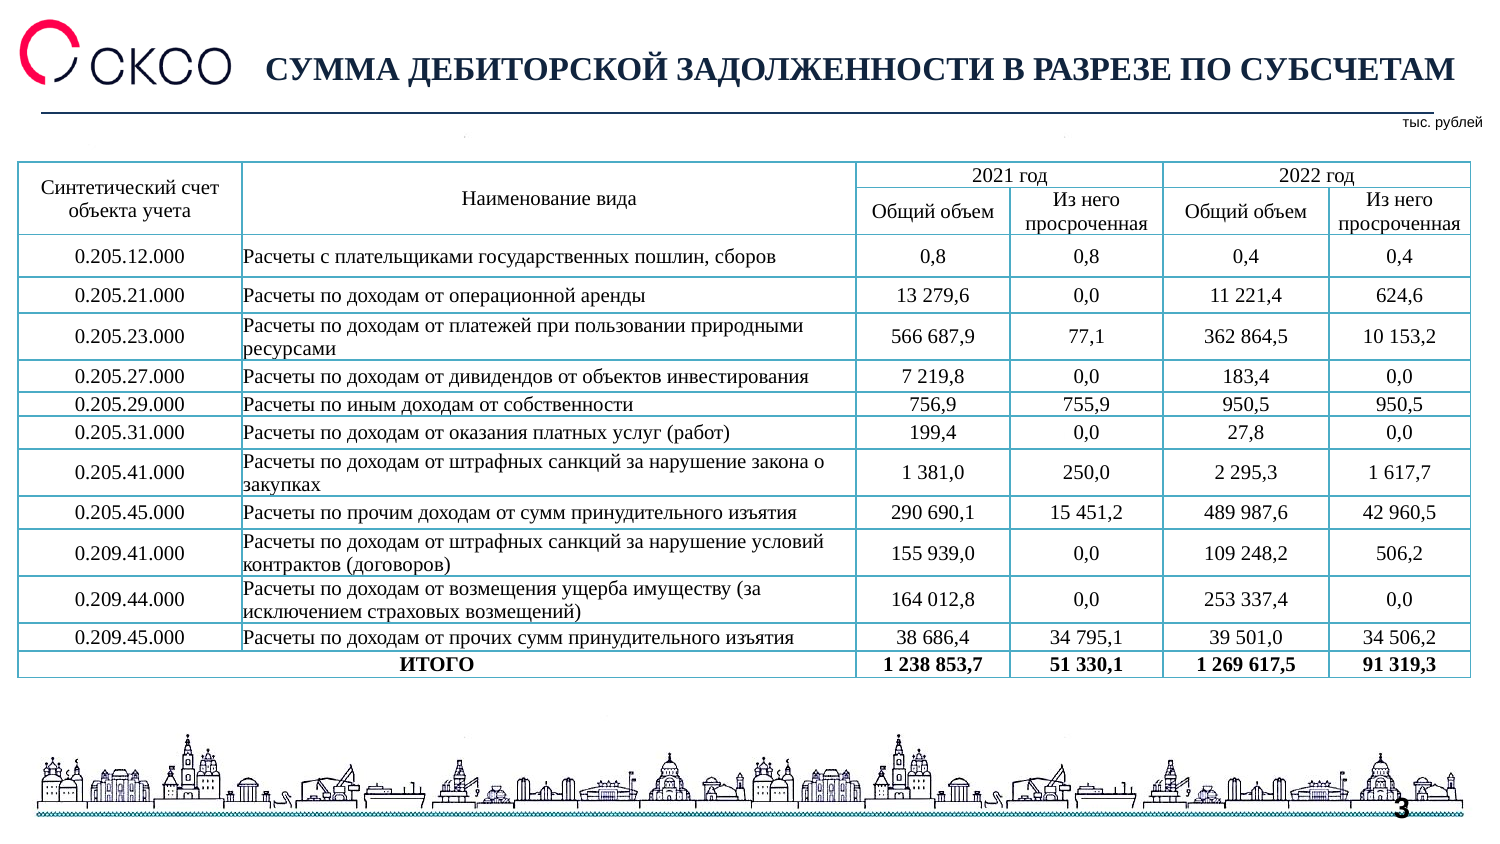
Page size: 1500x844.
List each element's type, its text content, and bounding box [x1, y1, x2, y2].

table_cell 0.205.21.000 [19, 278, 241, 312]
table_cell 34 795,1 [1011, 624, 1162, 650]
table_cell Общий объем [1164, 188, 1328, 234]
table_cell Расчеты по прочим доходам от сумм принудительного изъятия [243, 497, 855, 528]
table_cell 756,9 [857, 393, 1009, 415]
table_cell 0,0 [1011, 361, 1162, 391]
table_cell 34 506,2 [1330, 624, 1470, 650]
table_cell 2 295,3 [1164, 450, 1328, 495]
table_cell 0,0 [1011, 530, 1162, 575]
slide_number 3 [1074, 782, 1425, 827]
table_cell 950,5 [1164, 393, 1328, 415]
table_cell 183,4 [1164, 361, 1328, 391]
table_cell Расчеты по иным доходам от собственности [243, 393, 855, 415]
table_cell 109 248,2 [1164, 530, 1328, 575]
table_header 2021 год [857, 163, 1162, 187]
table_cell Расчеты по доходам от операционной аренды [243, 278, 855, 312]
table_cell 10 153,2 [1330, 314, 1470, 359]
table_cell 1 617,7 [1330, 450, 1470, 495]
table_cell 0.209.44.000 [19, 577, 241, 622]
text_box тыс. рублей [1387, 105, 1500, 139]
table_cell 506,2 [1330, 530, 1470, 575]
table_cell 0.205.45.000 [19, 497, 241, 528]
table_cell 0.209.45.000 [19, 624, 241, 650]
table_cell 0.205.31.000 [19, 417, 241, 448]
table_header Наименование вида [243, 163, 855, 234]
table_cell 77,1 [1011, 314, 1162, 359]
table_cell 755,9 [1011, 393, 1162, 415]
table_cell Расчеты по доходам от дивидендов от объектов инвестирования [243, 361, 855, 391]
table_cell 0.205.29.000 [19, 393, 241, 415]
table_cell 15 451,2 [1011, 497, 1162, 528]
picture [0, 0, 1500, 844]
table_cell 0.205.12.000 [19, 235, 241, 276]
table_cell 0,4 [1164, 235, 1328, 276]
table_cell 7 219,8 [857, 361, 1009, 391]
table_cell 362 864,5 [1164, 314, 1328, 359]
table_cell 0,4 [1330, 235, 1470, 276]
table_cell Расчеты по доходам от оказания платных услуг (работ) [243, 417, 855, 448]
table_cell 1 238 853,7 [857, 652, 1009, 677]
table_cell 42 960,5 [1330, 497, 1470, 528]
table_cell 0,0 [1330, 417, 1470, 448]
table_cell 0,0 [1011, 577, 1162, 622]
table_cell 199,4 [857, 417, 1009, 448]
table_cell 0,0 [1011, 417, 1162, 448]
table_cell Из него просроченная [1011, 188, 1162, 234]
table_cell 11 221,4 [1164, 278, 1328, 312]
table_cell 566 687,9 [857, 314, 1009, 359]
table_cell Расчеты по доходам от штрафных санкций за нарушение условий контрактов (договоров) [243, 530, 855, 575]
table_cell Расчеты по доходам от прочих сумм принудительного изъятия [243, 624, 855, 650]
table_cell 51 330,1 [1011, 652, 1162, 677]
table_cell 0,8 [1011, 235, 1162, 276]
table_cell 0,8 [857, 235, 1009, 276]
table_cell Расчеты по доходам от штрафных санкций за нарушение закона о закупках [243, 450, 855, 495]
table_cell 0.205.27.000 [19, 361, 241, 391]
table_cell 39 501,0 [1164, 624, 1328, 650]
table_cell Расчеты с плательщиками государственных пошлин, сборов [243, 235, 855, 276]
table_cell 950,5 [1330, 393, 1470, 415]
table_cell 250,0 [1011, 450, 1162, 495]
table_cell 489 987,6 [1164, 497, 1328, 528]
table_cell 0.205.41.000 [19, 450, 241, 495]
table_cell 164 012,8 [857, 577, 1009, 622]
table_cell 13 279,6 [857, 278, 1009, 312]
table_cell 624,6 [1330, 278, 1470, 312]
table_cell 27,8 [1164, 417, 1328, 448]
table_cell 0.209.41.000 [19, 530, 241, 575]
table_cell Расчеты по доходам от платежей при пользовании природными ресурсами [243, 314, 855, 359]
table_cell 0,0 [1330, 361, 1470, 391]
table_cell 0,0 [1011, 278, 1162, 312]
table_cell 1 269 617,5 [1164, 652, 1328, 677]
table_cell 0,0 [1330, 577, 1470, 622]
table_cell 0.205.23.000 [19, 314, 241, 359]
table_cell 290 690,1 [857, 497, 1009, 528]
table_cell 38 686,4 [857, 624, 1009, 650]
table_cell Расчеты по доходам от возмещения ущерба имуществу (за исключением страховых возмещений) [243, 577, 855, 622]
table_cell 1 381,0 [857, 450, 1009, 495]
text_box СУММА ДЕБИТОРСКОЙ ЗАДОЛЖЕННОСТИ В РАЗРЕЗЕ ПО СУБСЧЕТАМ [259, 39, 1498, 95]
table_header Синтетический счет объекта учета [19, 163, 241, 234]
table_cell 155 939,0 [857, 530, 1009, 575]
table_cell 91 319,3 [1330, 652, 1470, 677]
table_header 2022 год [1164, 163, 1470, 187]
table_cell ИТОГО [19, 652, 855, 677]
table_cell Из него просроченная [1330, 188, 1470, 234]
table_cell Общий объем [857, 188, 1009, 234]
table_cell 253 337,4 [1164, 577, 1328, 622]
